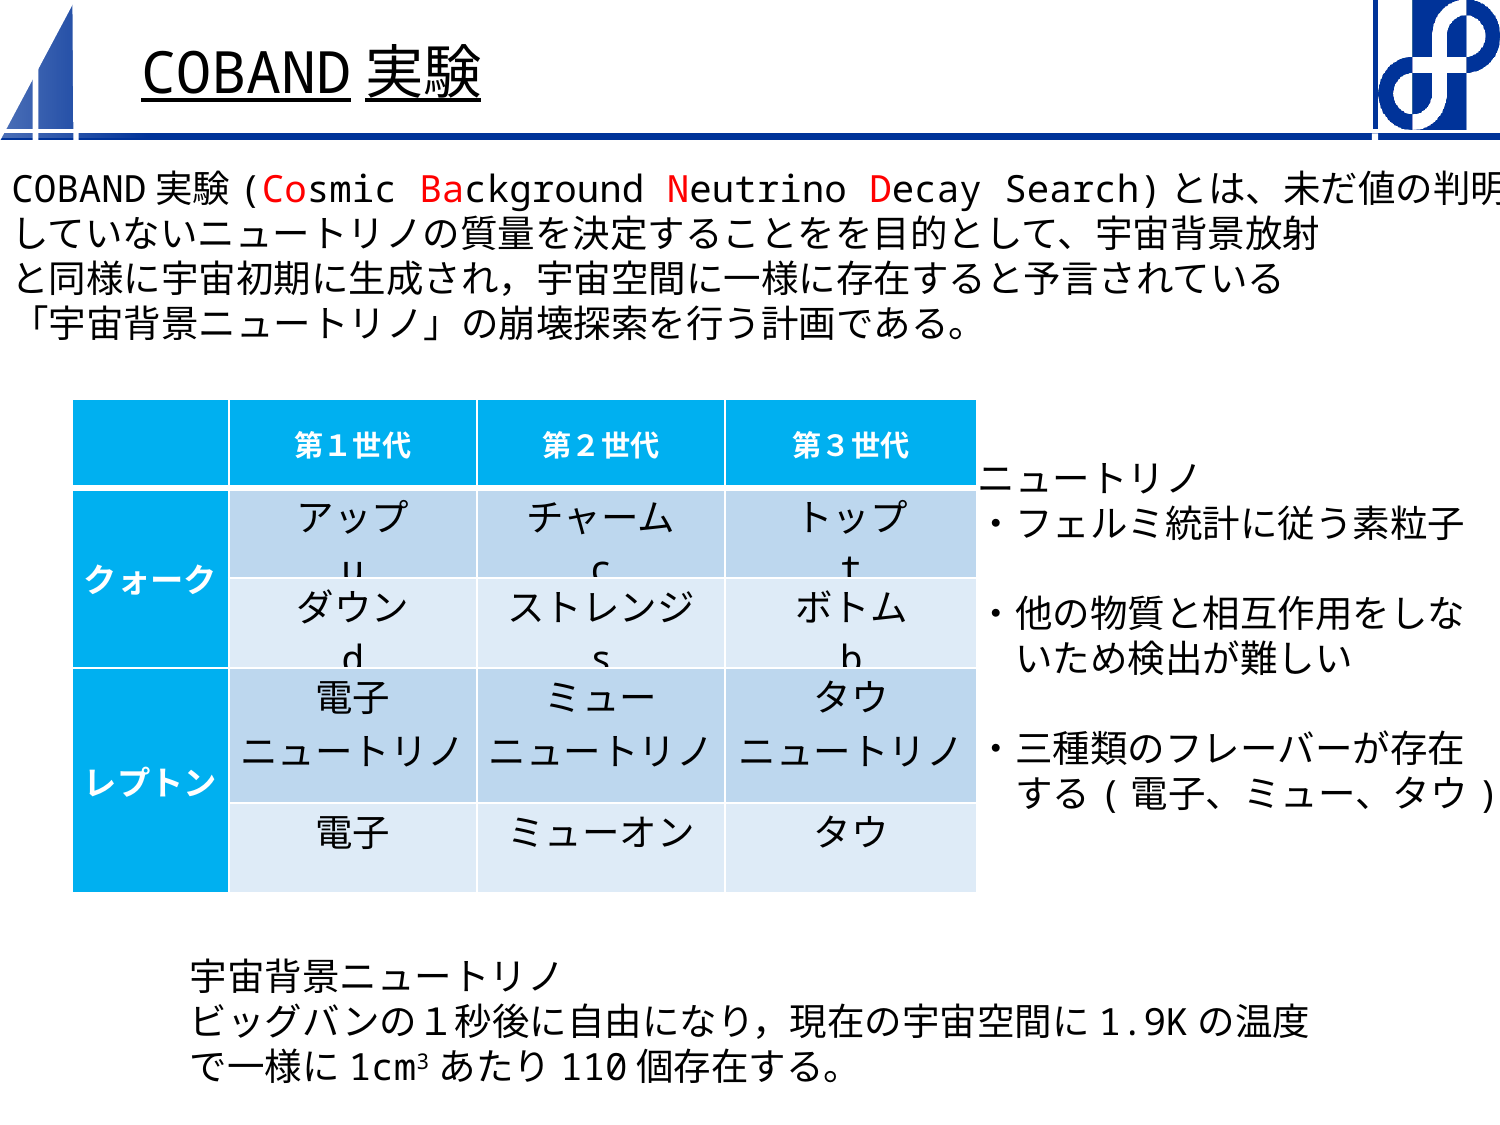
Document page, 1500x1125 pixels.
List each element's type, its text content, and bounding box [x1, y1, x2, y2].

text_box 宇宙背景ニュートリノ ビッグバンの１秒後に自由になり，現在の宇宙空間に1.9Kの温度 で一様に1cm3あたり110個存在する。 [175, 946, 1325, 1096]
text_box ニュートリノ ・フェルミ統計に従う素粒子 ・他の物質と相互作用をしな いため検出が難しい ・三種類のフレーバーが存在 する(電子、ミュー、タウ) [963, 447, 1500, 957]
text_box COBAND実験 [126, 27, 1427, 113]
text_box COBAND実験(Cosmic Background Neutrino Decay Search)とは、未だ値の判明 していないニュートリノの質量を決定することをを目的として、宇宙背景放射 と同様に宇宙初期に生成され，宇宙空間に一様に存在すると予言されている 「宇宙背景ニュートリノ」の崩壊探索を行う計画である。 [0, 157, 1500, 353]
picture [1378, 0, 1500, 130]
